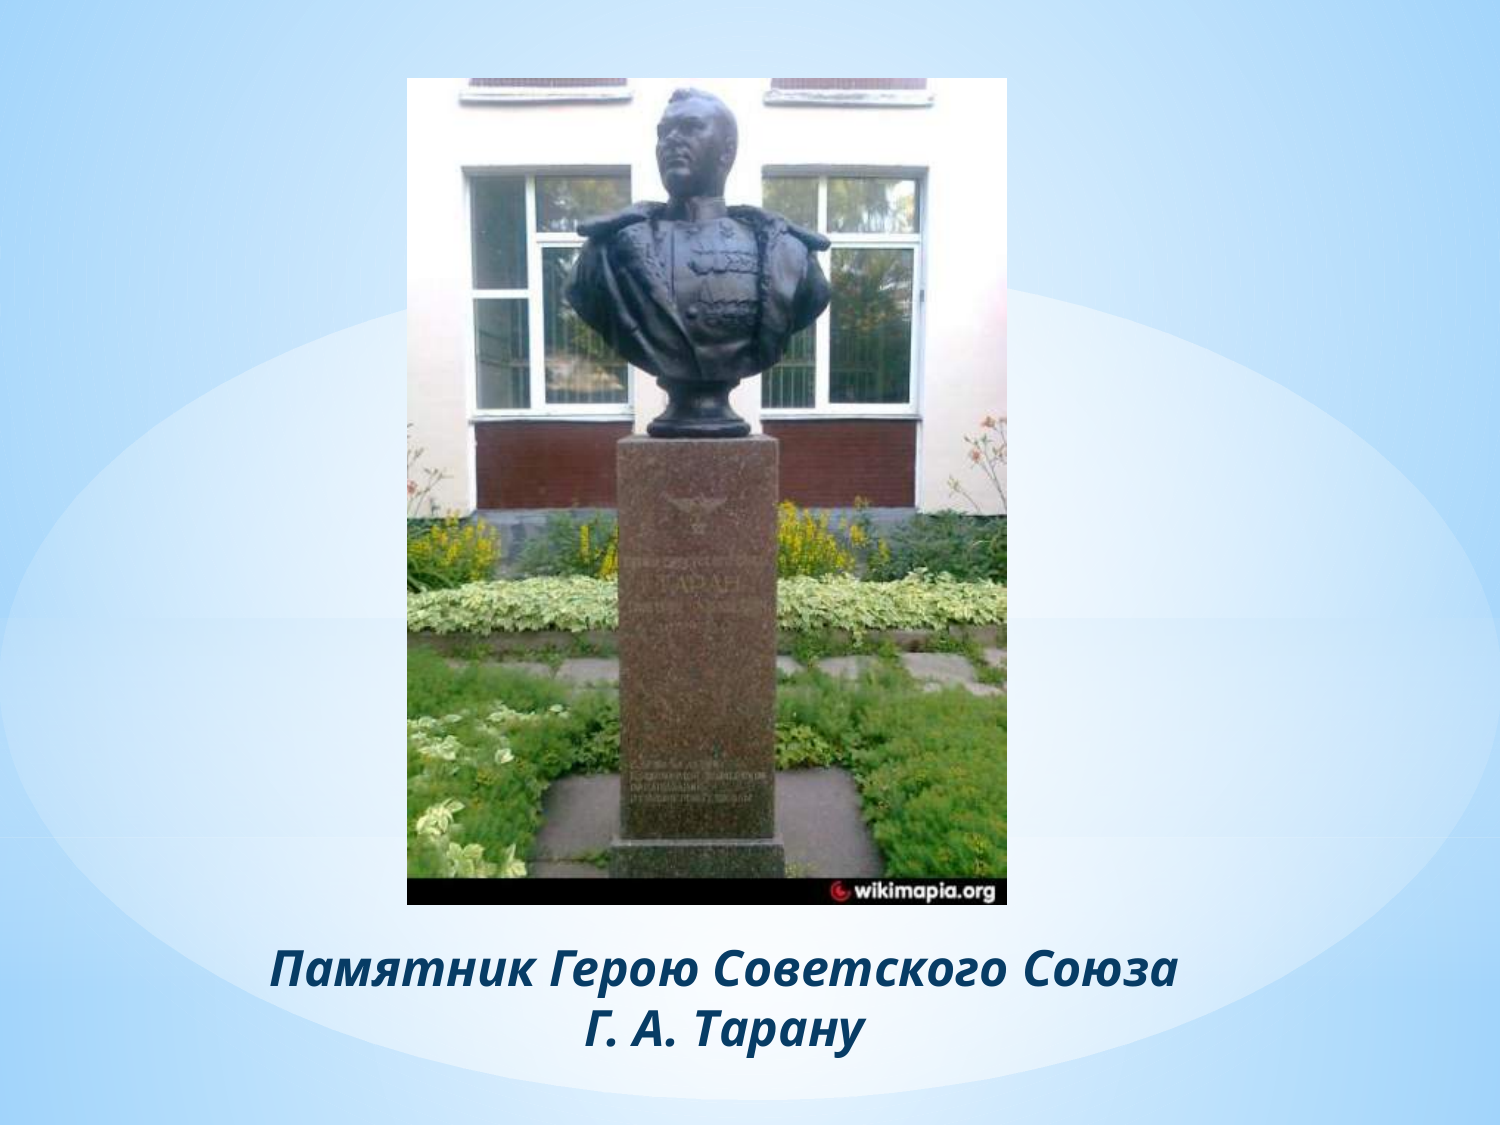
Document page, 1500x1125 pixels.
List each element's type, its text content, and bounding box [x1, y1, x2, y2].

text_box Памятник Герою Советского Союза Г. А. Тарану [253, 928, 1196, 1064]
picture [407, 77, 1008, 905]
